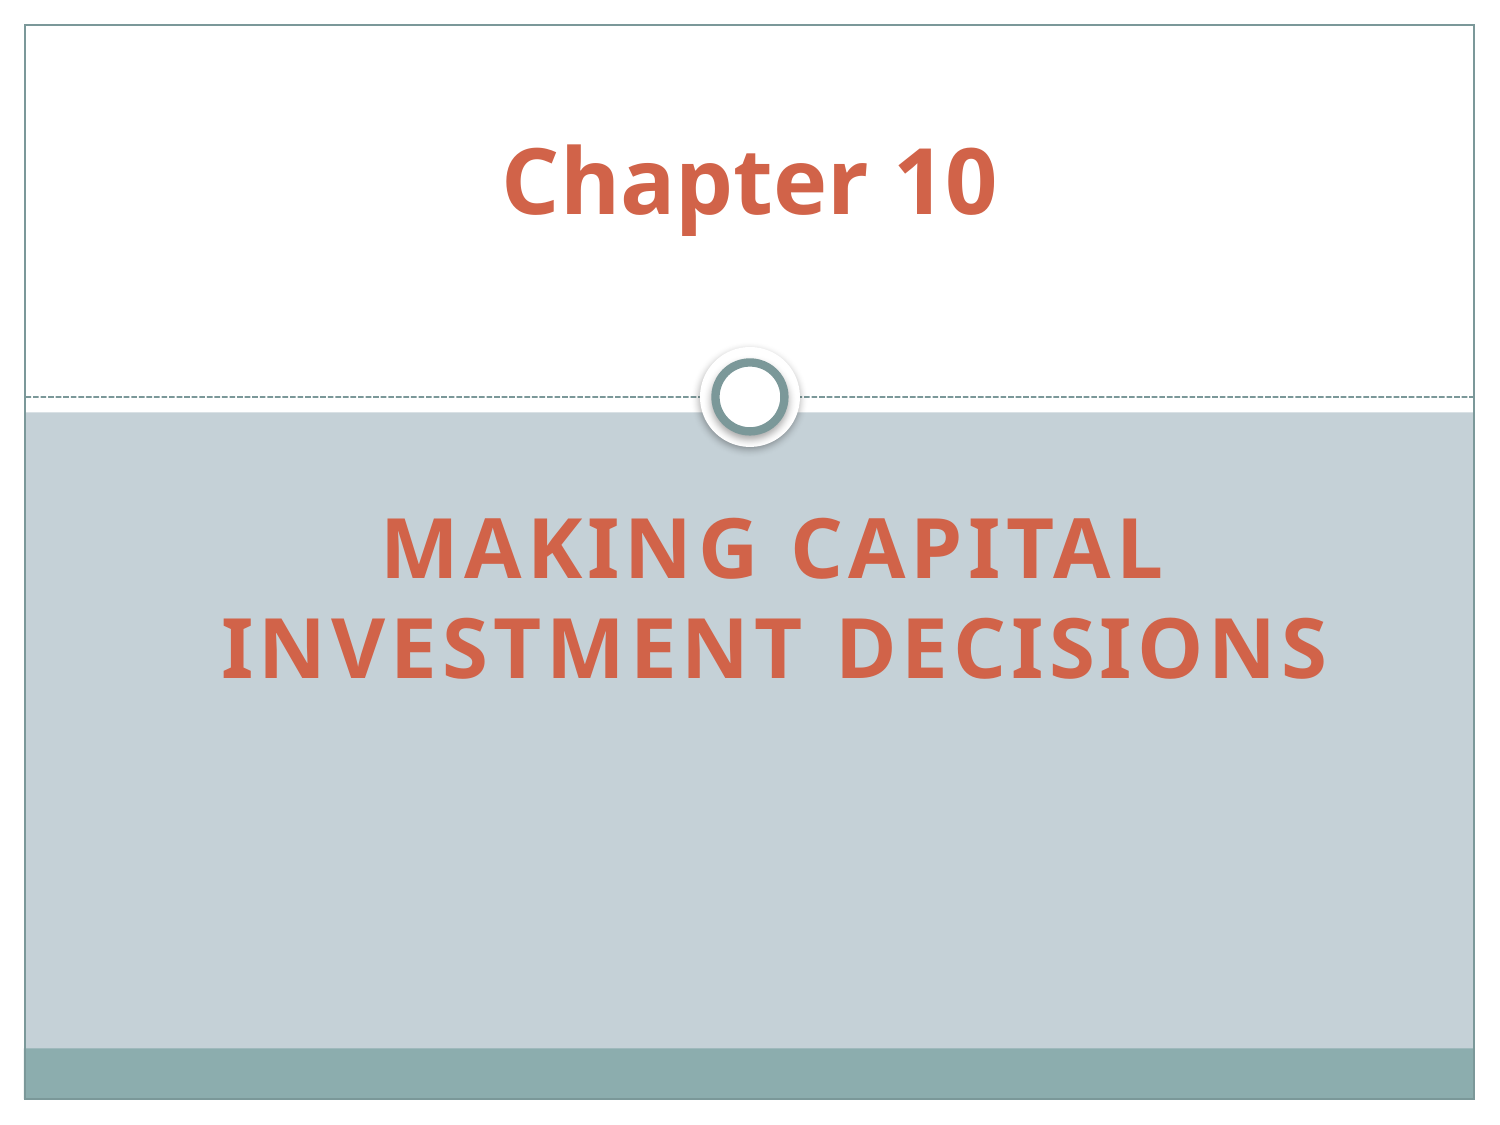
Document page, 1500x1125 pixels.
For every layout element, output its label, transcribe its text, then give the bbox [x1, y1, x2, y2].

title Chapter 10 [112, 62, 1388, 350]
subtitle Making Capital Investment Decisions [112, 487, 1438, 775]
